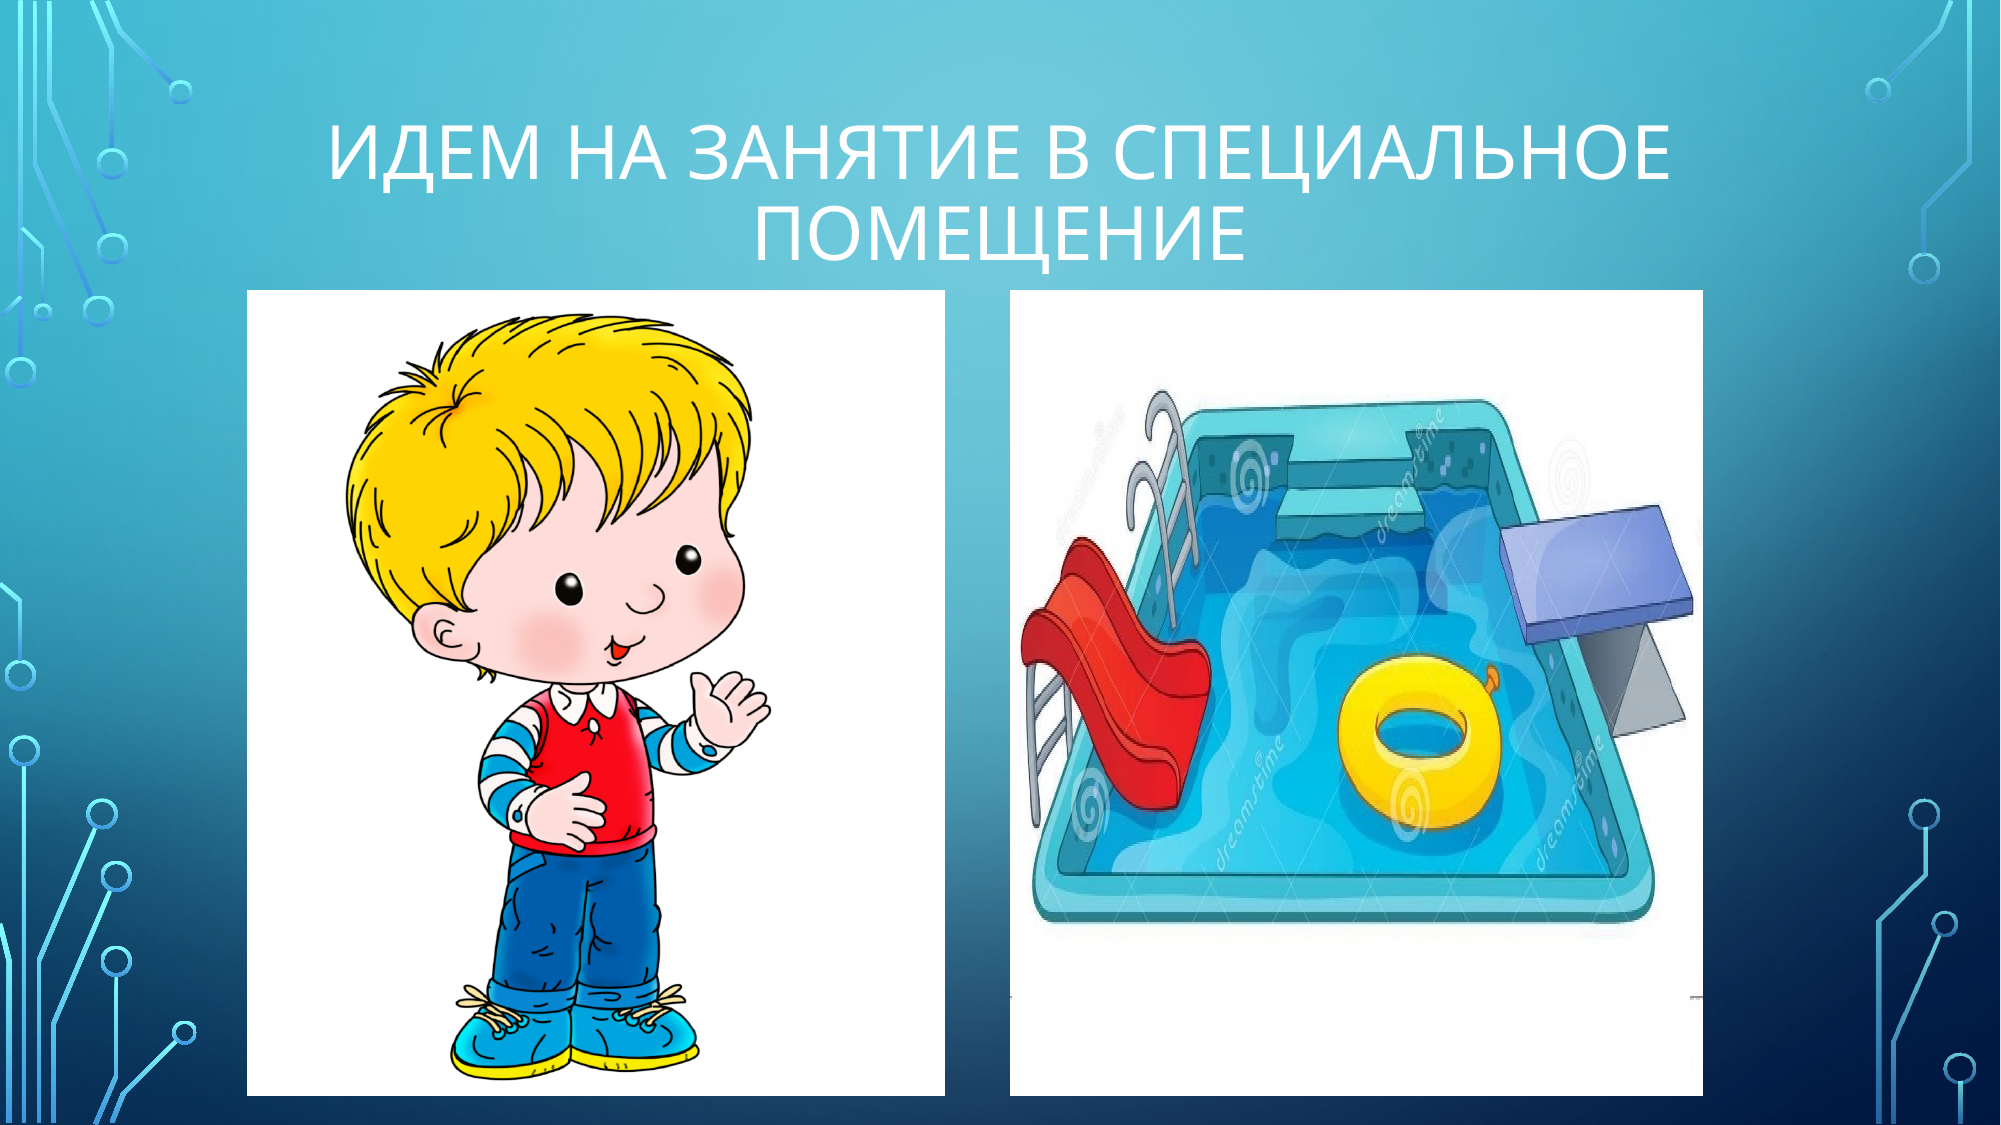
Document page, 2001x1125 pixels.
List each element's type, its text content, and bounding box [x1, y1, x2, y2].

title Идем на занятие в специальное помещение [187, 101, 1813, 291]
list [246, 289, 946, 1097]
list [1010, 289, 1703, 1097]
